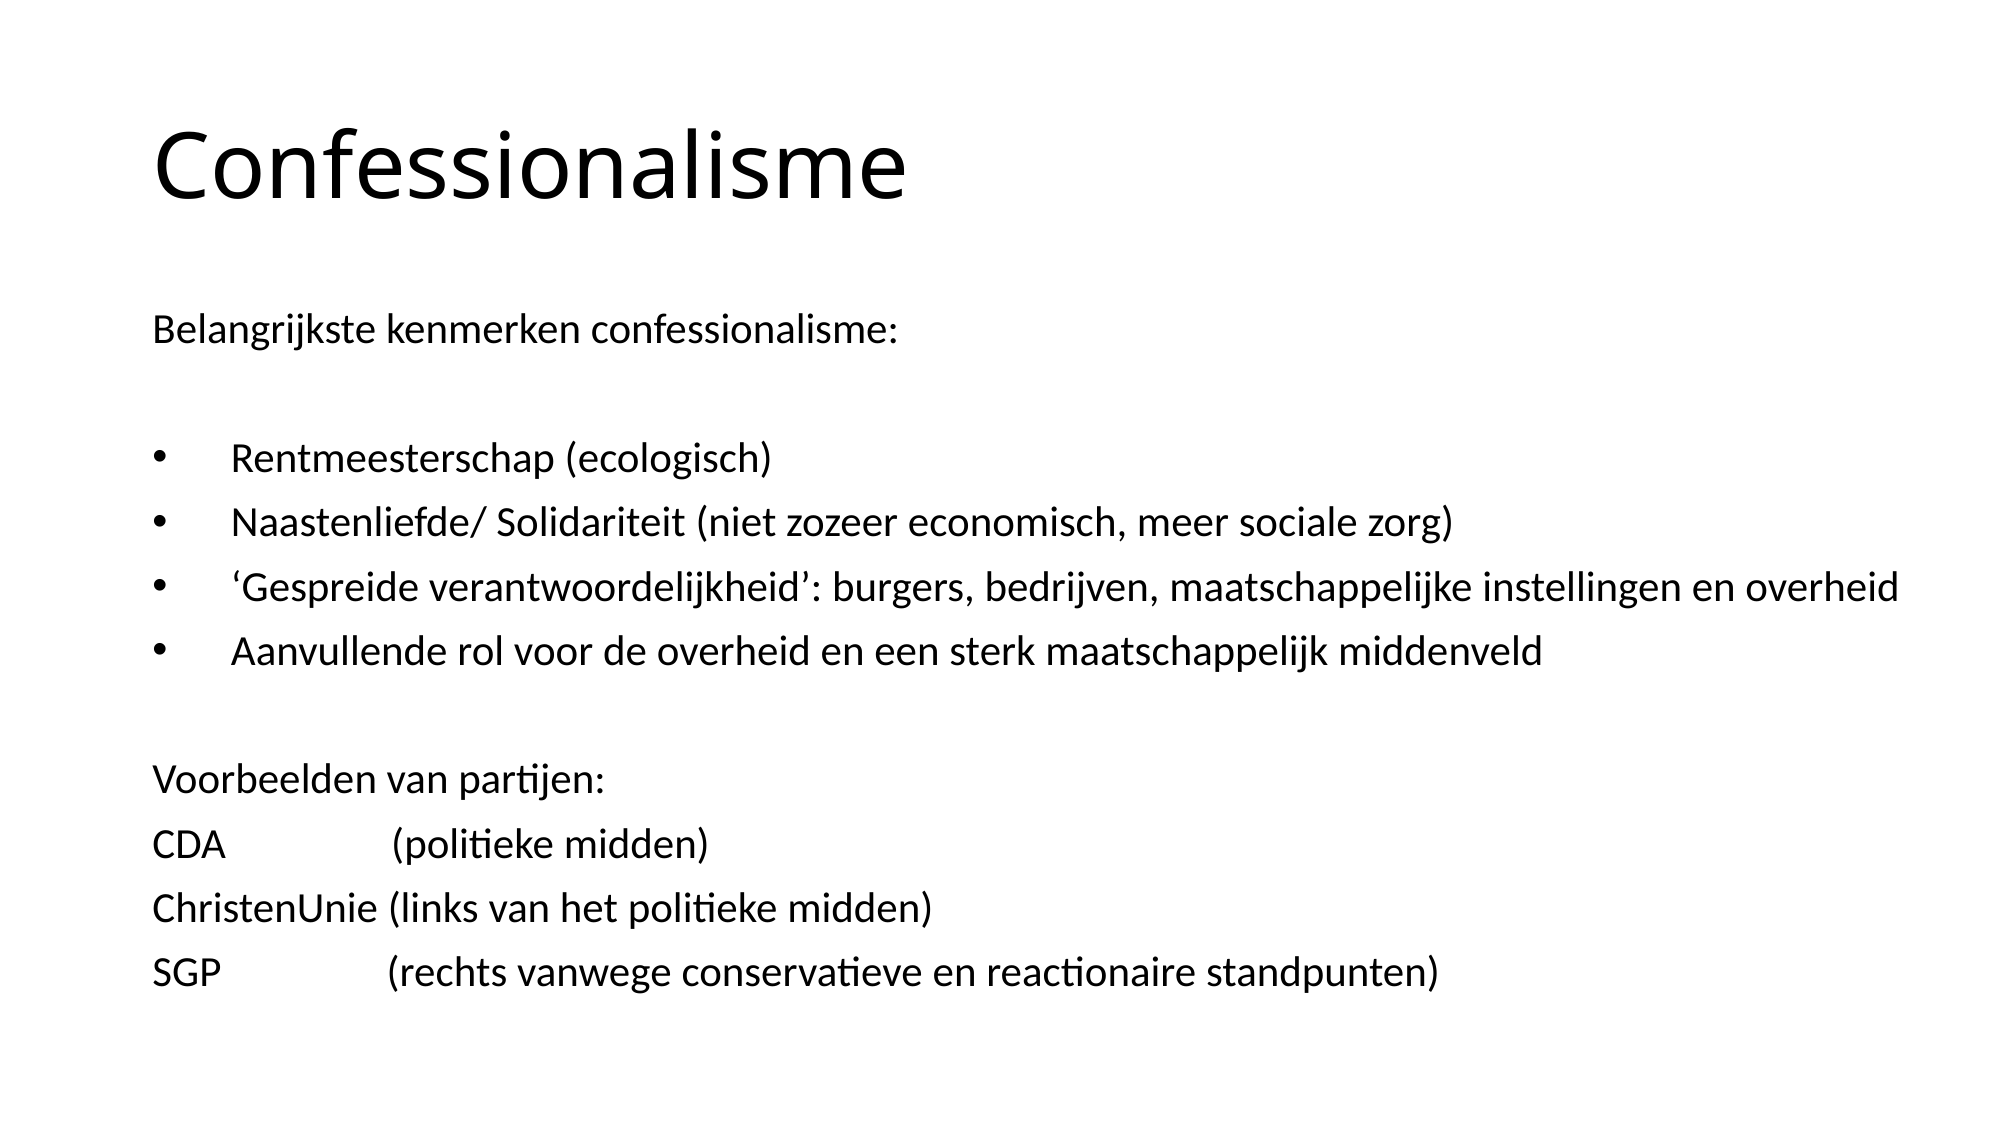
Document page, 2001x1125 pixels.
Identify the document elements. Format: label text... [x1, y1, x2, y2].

title Confessionalisme [137, 59, 1863, 278]
list Belangrijkste kenmerken confessionalisme: Rentmeesterschap (ecologisch) Naastenliefde/ Solidariteit (niet zozeer economisch, meer sociale zorg) ‘Gespreide verantwoordelijkheid’: burgers, bedrijven, maatschappelijke instellingen en overheid Aanvullende rol voor de overheid en een sterk maatschappelijk middenveld Voorbeelden van partijen: CDA (politieke midden) ChristenUnie (links van het politieke midden) SGP (rechts vanwege conservatieve en reactionaire standpunten) [137, 299, 1925, 1014]
